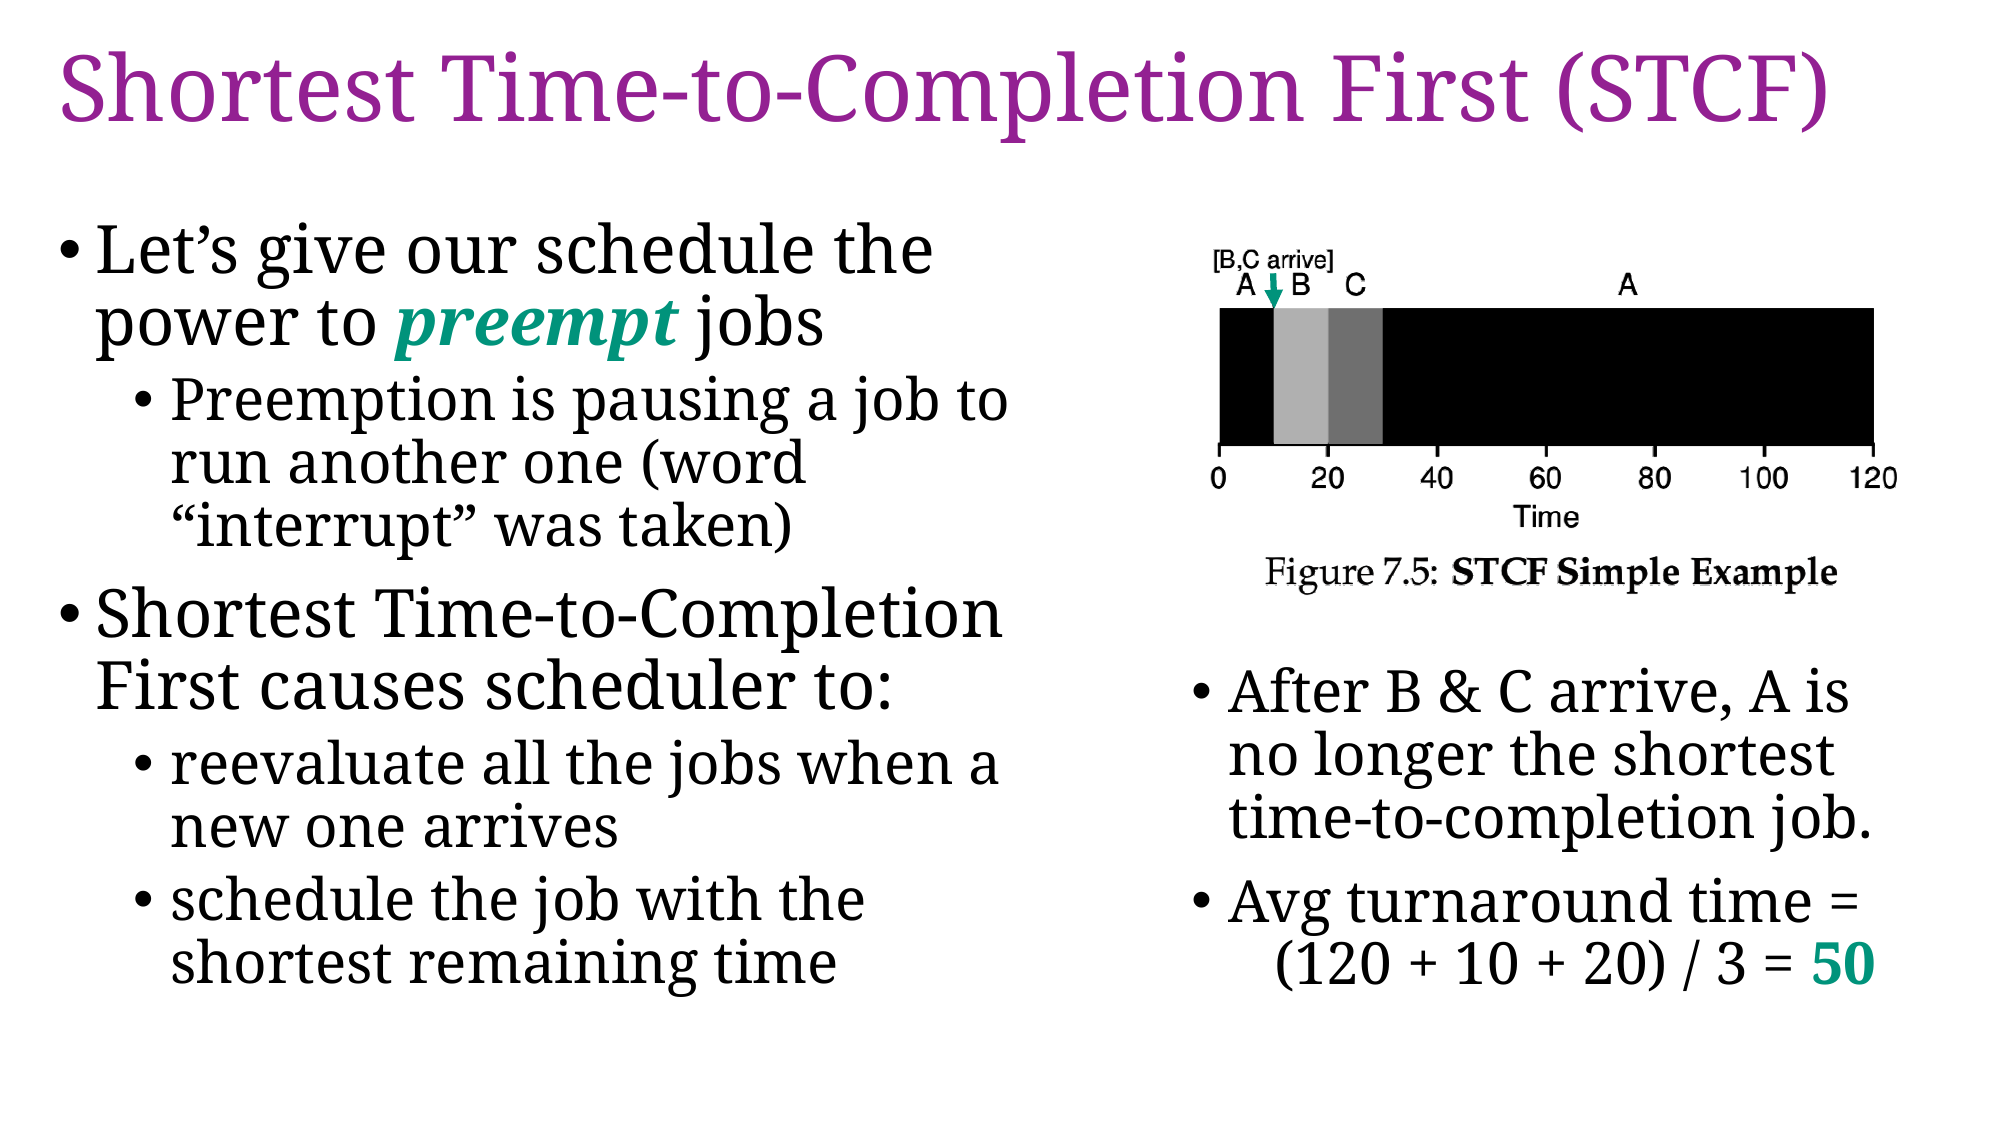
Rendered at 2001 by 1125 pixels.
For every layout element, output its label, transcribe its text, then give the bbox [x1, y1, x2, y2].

title Shortest Time-to-Completion First (STCF) [43, 25, 1953, 158]
list Let’s give our schedule the power to preempt jobs Preemption is pausing a job to run another one (word “interrupt” was taken) Shortest Time-to-Completion First causes scheduler to: reevaluate all the jobs when a new one arrives schedule the job with the shortest remaining time [43, 208, 1053, 1101]
list After B & C arrive, A is no longer the shortest time-to-completion job. Avg turnaround time = (120 + 10 + 20) / 3 = 50 [1176, 229, 1929, 1122]
picture [1199, 229, 1906, 608]
